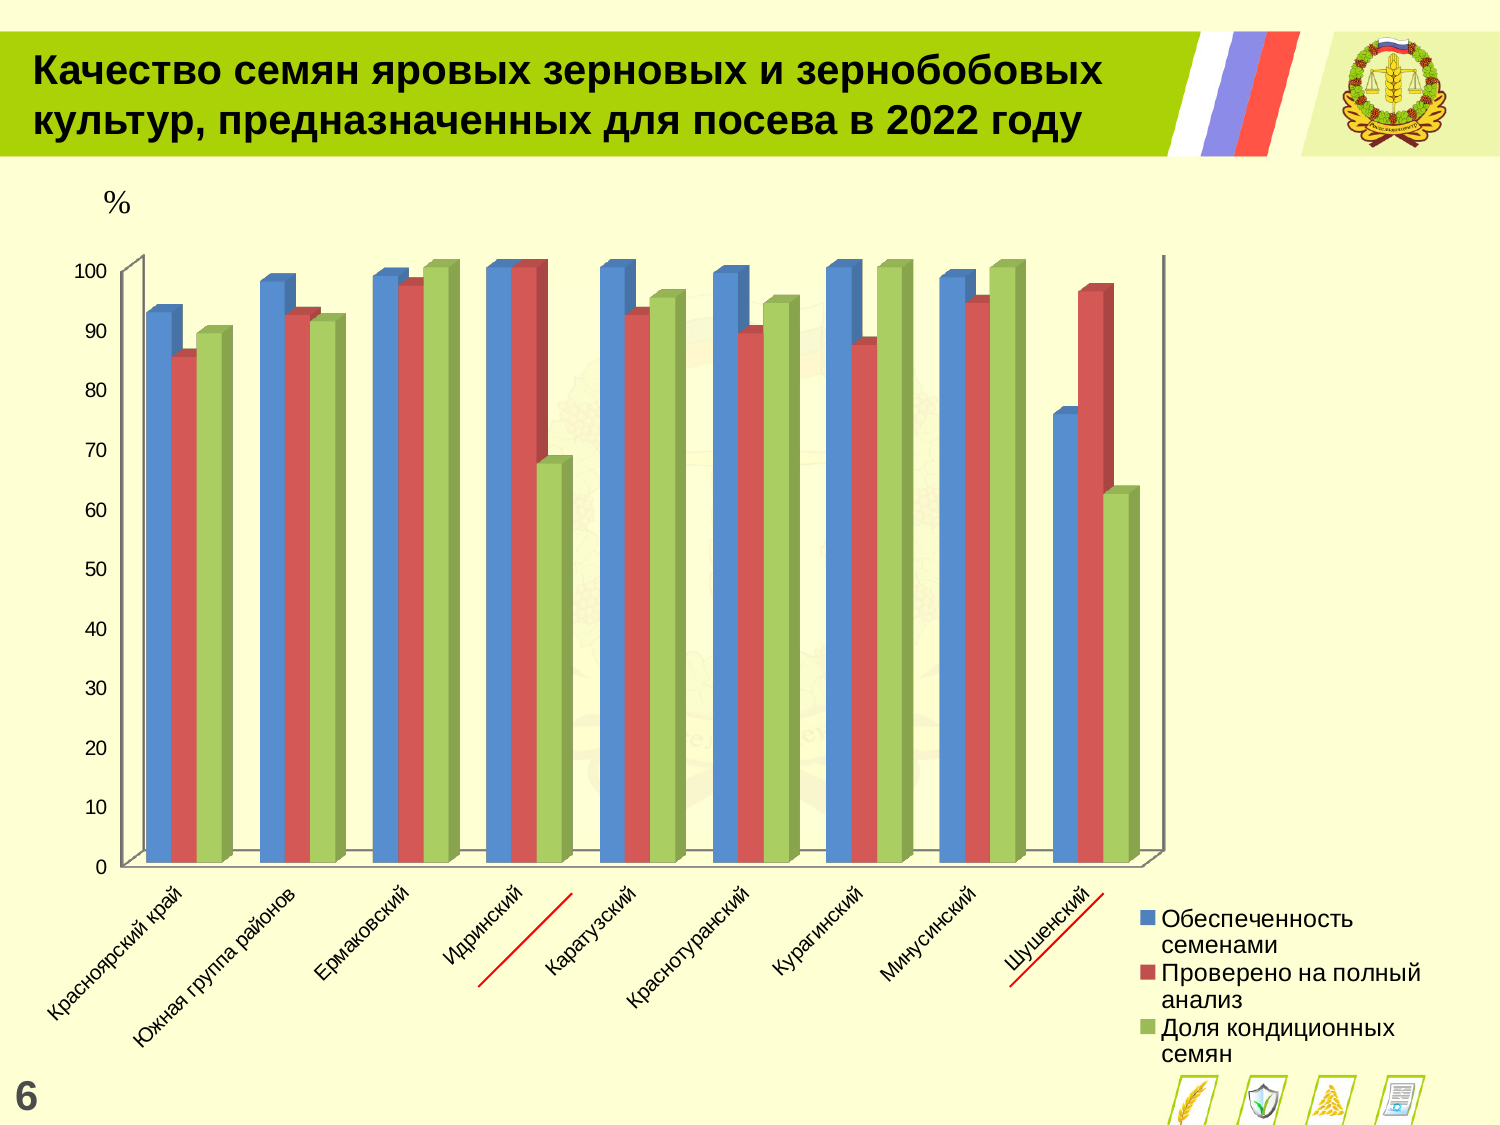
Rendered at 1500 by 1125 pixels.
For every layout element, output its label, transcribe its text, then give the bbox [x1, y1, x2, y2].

chart [17, 231, 1459, 1071]
picture [0, 0, 1500, 1125]
text_box % [88, 172, 160, 228]
list Качество семян яровых зерновых и зернобобовых культур, предназначенных для посева в 2022 году [17, 31, 1179, 155]
slide_number 6 [0, 1075, 89, 1112]
